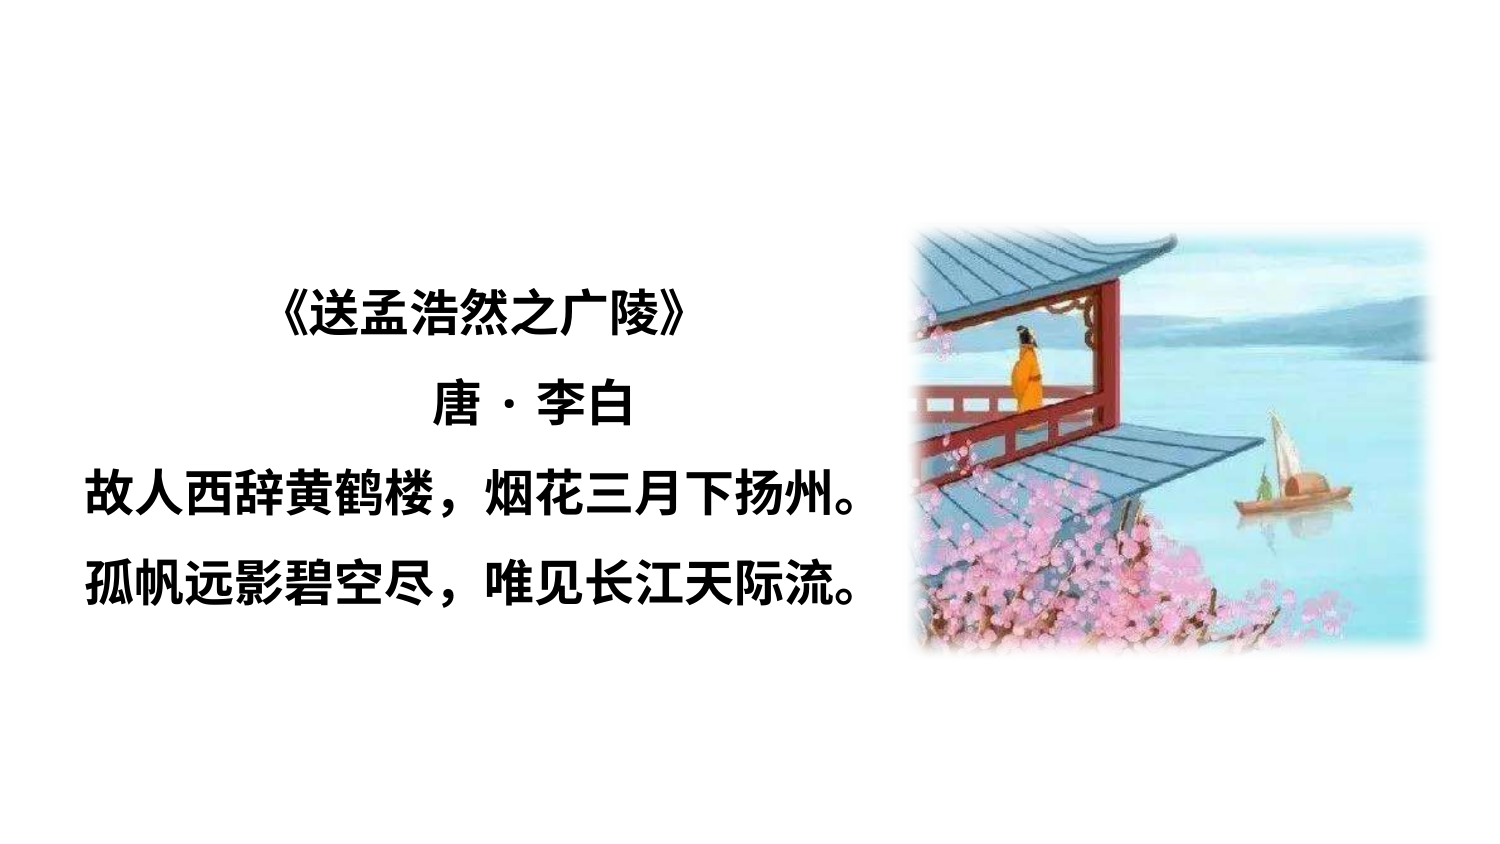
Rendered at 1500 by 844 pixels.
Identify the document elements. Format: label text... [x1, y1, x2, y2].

picture [903, 220, 1443, 661]
text_box 《送孟浩然之广陵》 唐·李白 故人西辞黄鹤楼，烟花三月下扬州。 孤帆远影碧空尽，唯见长江天际流。 [53, 243, 898, 619]
